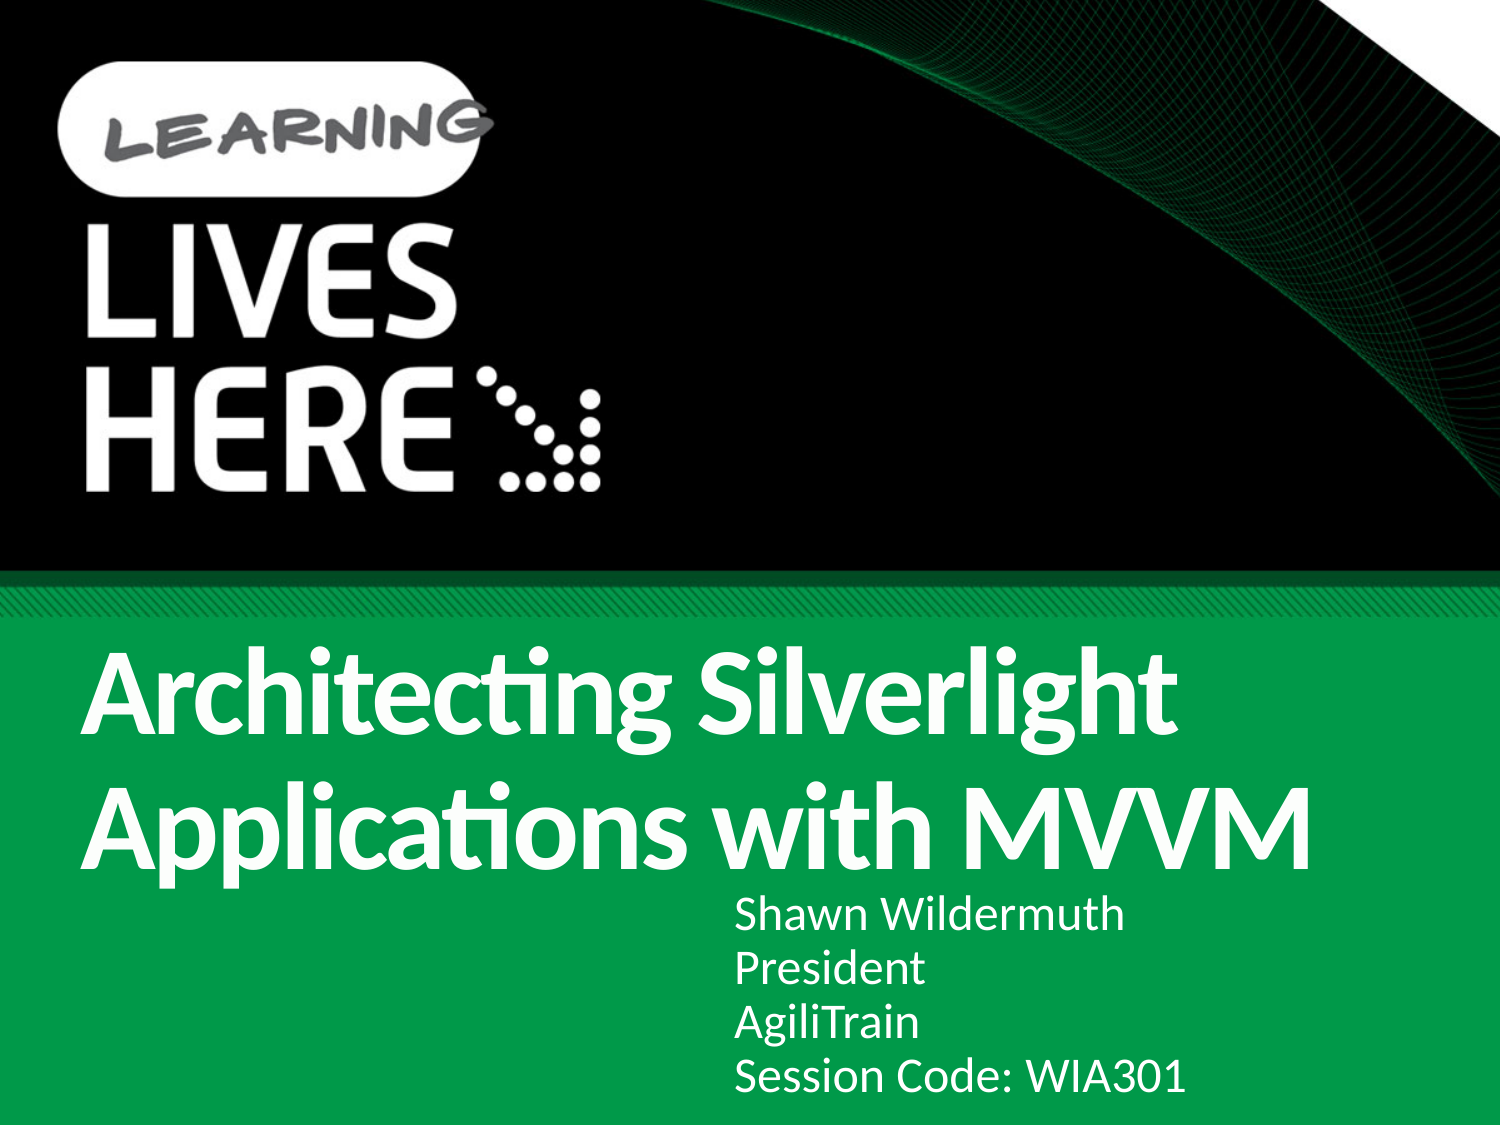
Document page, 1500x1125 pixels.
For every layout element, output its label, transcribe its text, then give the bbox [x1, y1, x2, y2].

title Architecting Silverlight Applications with MVVM [80, 626, 1380, 864]
picture [0, 0, 1500, 1125]
subtitle Shawn Wildermuth President AgiliTrain Session Code: WIA301 [734, 887, 1360, 964]
